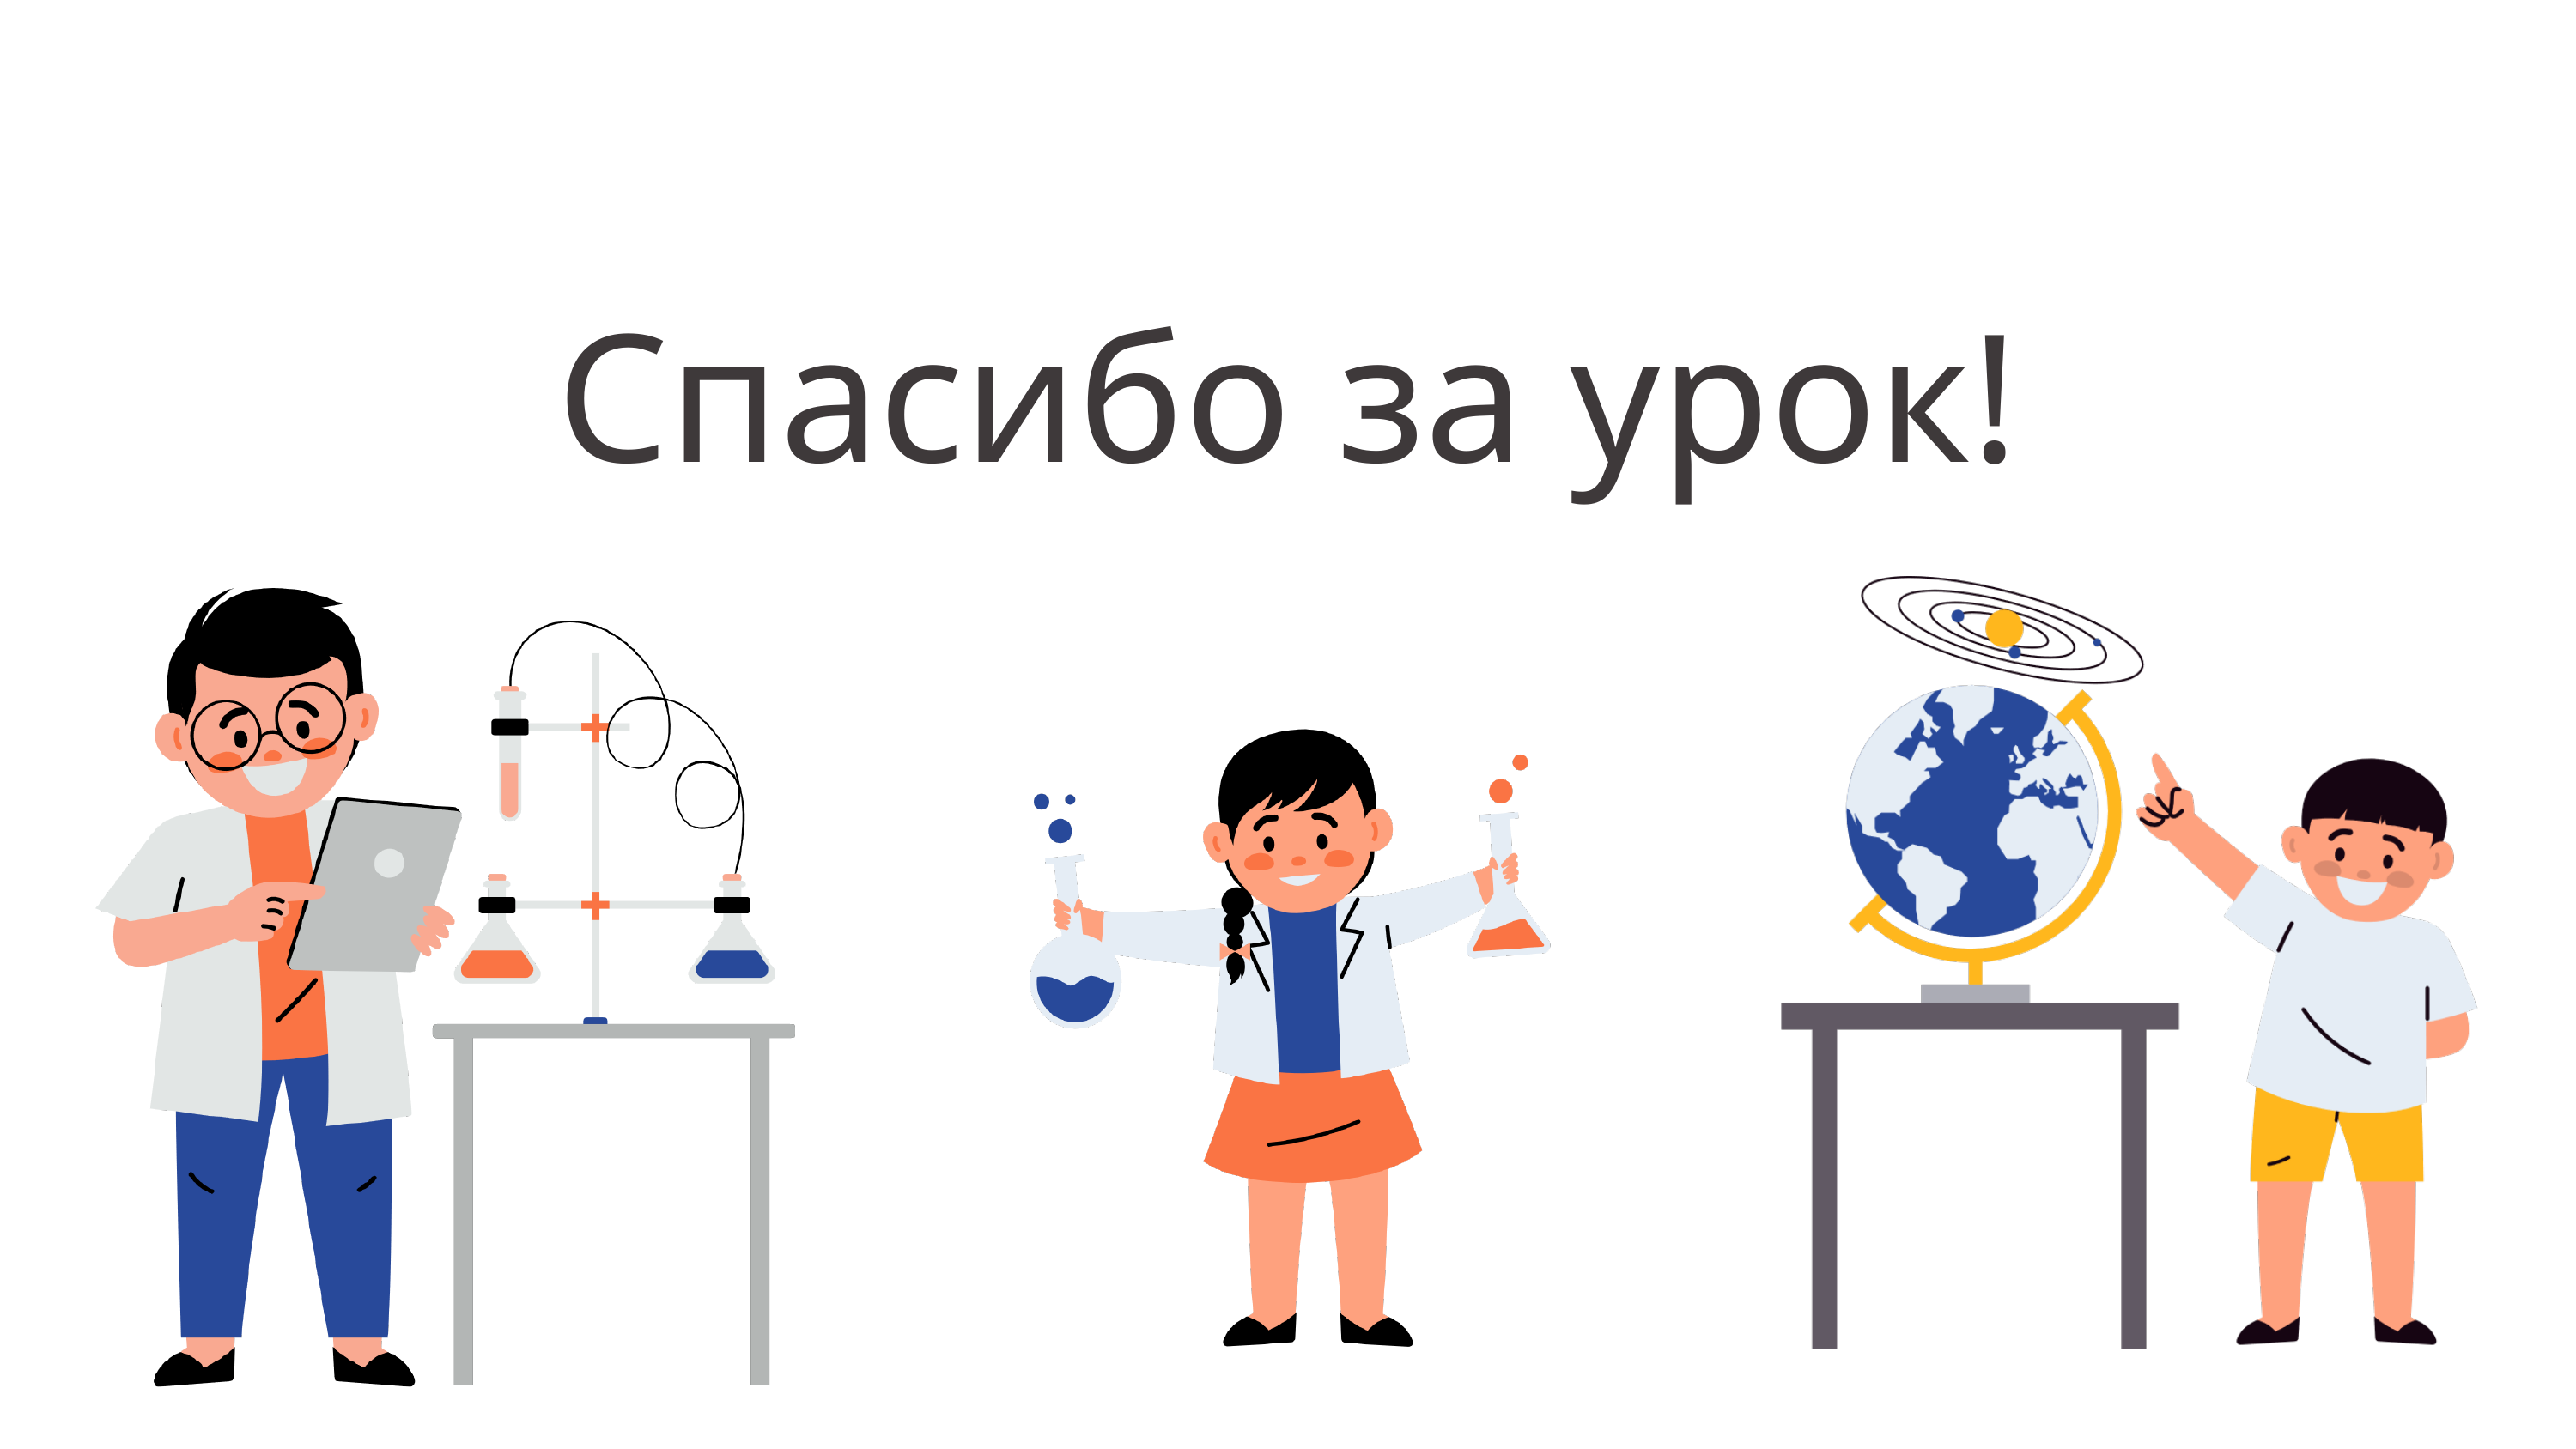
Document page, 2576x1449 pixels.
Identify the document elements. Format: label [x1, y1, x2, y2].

picture [1023, 724, 1552, 1347]
picture [94, 576, 795, 1387]
text_box [279, 285, 2297, 690]
picture [1779, 576, 2479, 1349]
